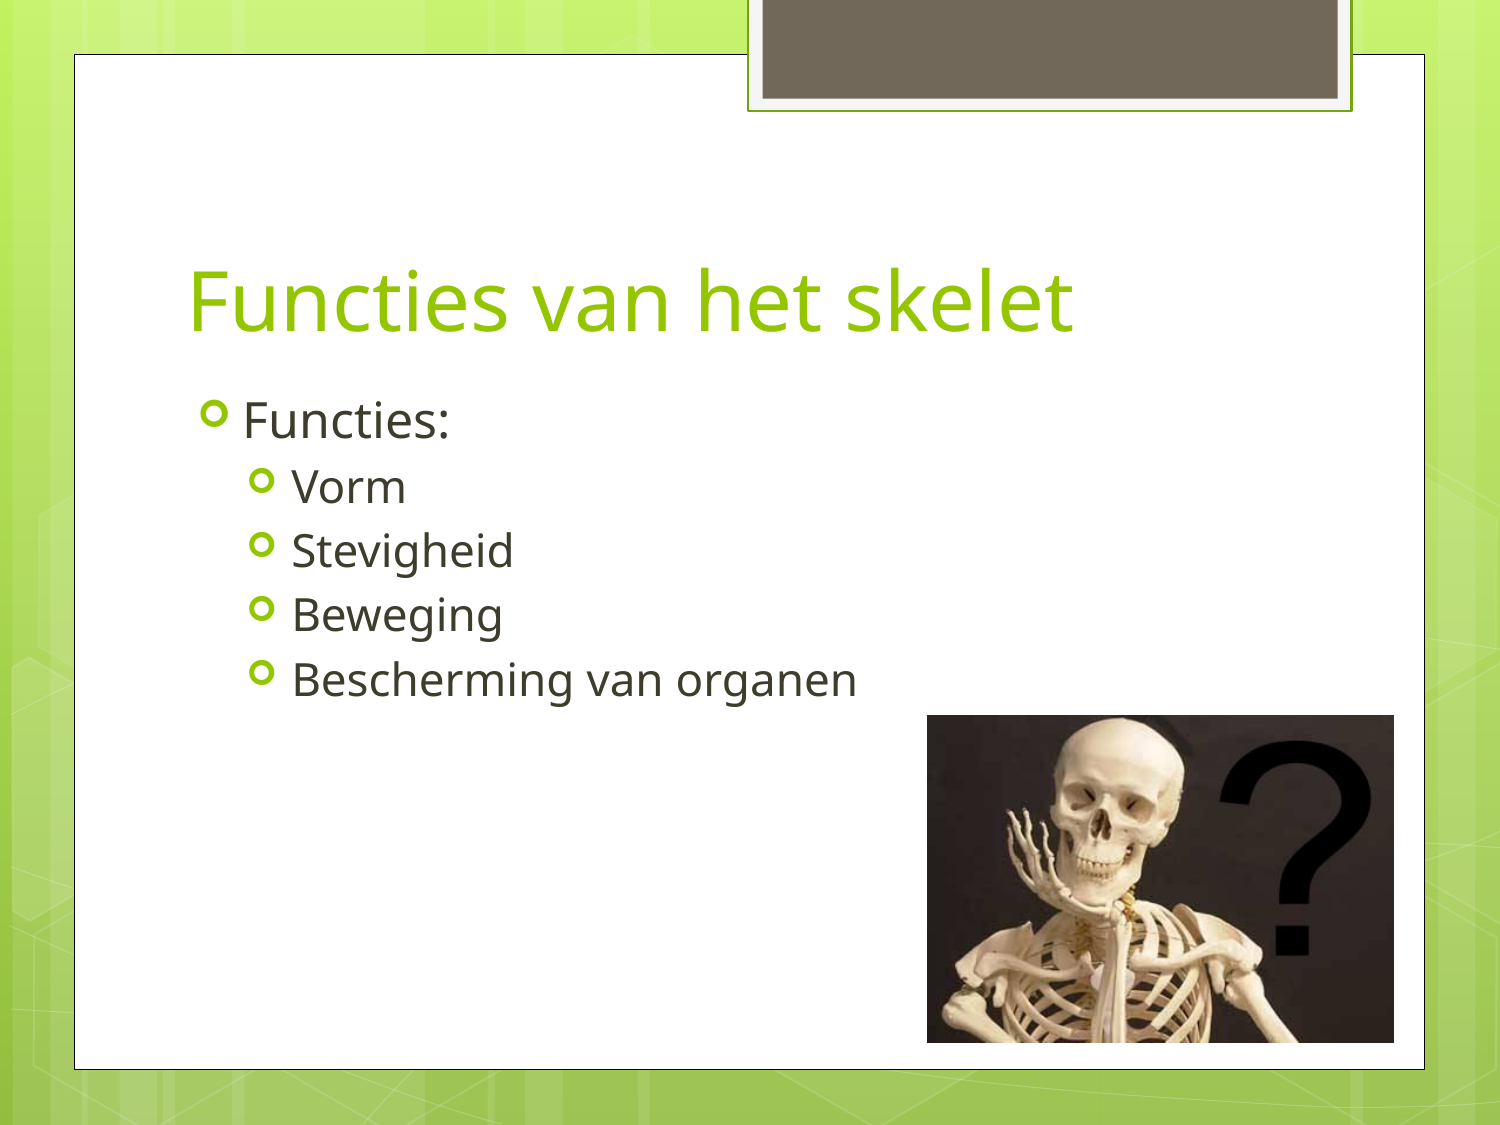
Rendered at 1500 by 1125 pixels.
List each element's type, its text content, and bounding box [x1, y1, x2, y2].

title Functies van het skelet [171, 168, 1324, 357]
picture [926, 715, 1394, 1044]
list Functies: Vorm Stevigheid Beweging Bescherming van organen [171, 381, 1283, 957]
